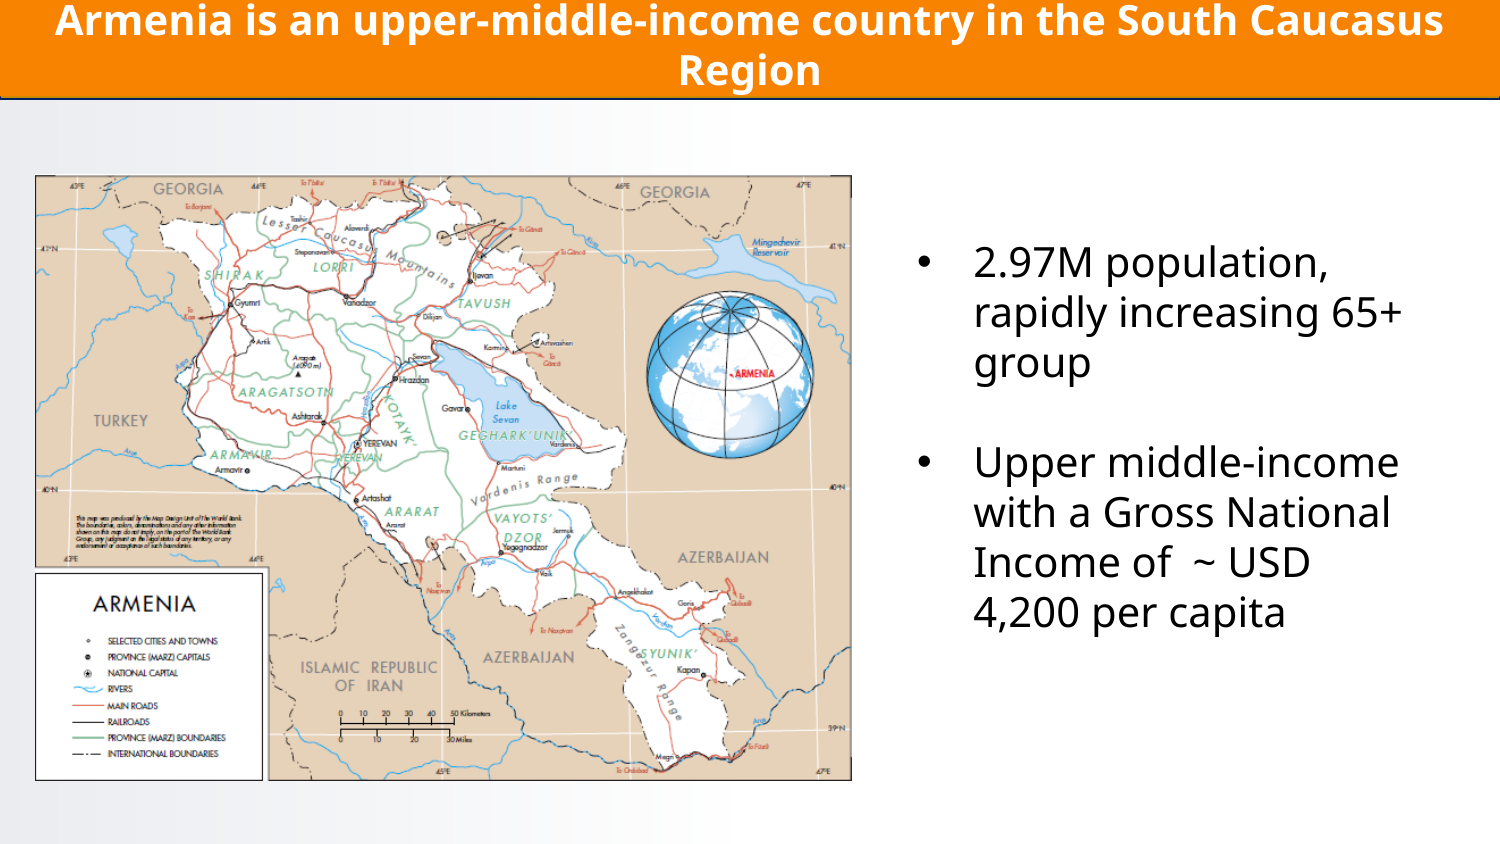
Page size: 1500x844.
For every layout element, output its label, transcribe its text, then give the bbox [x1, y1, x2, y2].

text_box 2.97M population, rapidly increasing 65+ group Upper middle-income with a Gross National Income of ~ USD 4,200 per capita [902, 175, 1419, 747]
text_box Armenia is an upper-middle-income country in the South Caucasus Region [0, 0, 1500, 97]
picture [35, 174, 852, 781]
